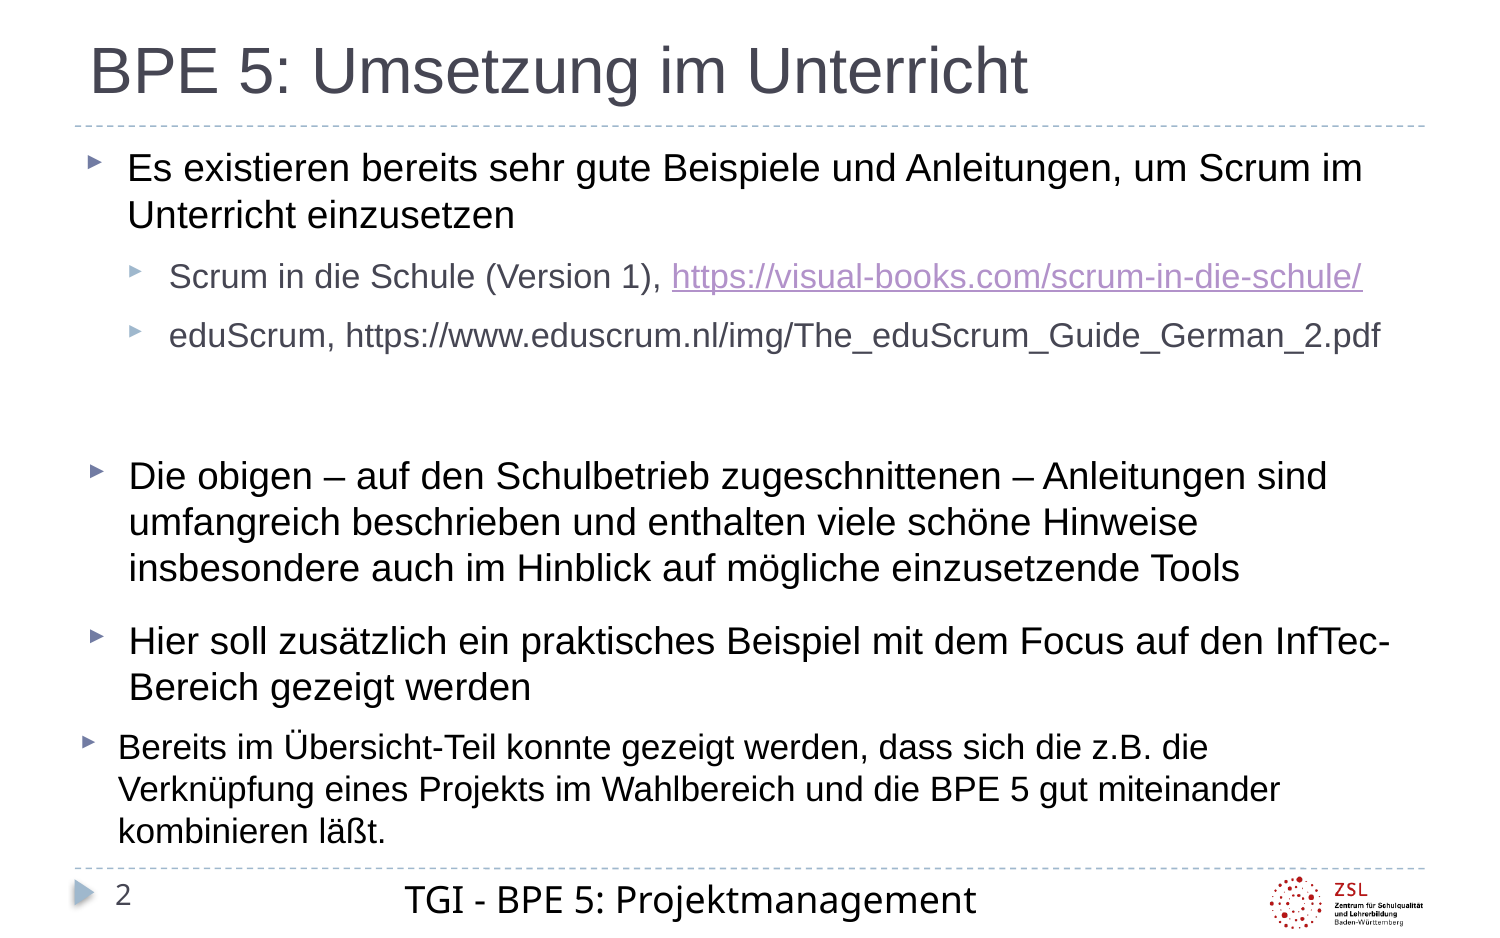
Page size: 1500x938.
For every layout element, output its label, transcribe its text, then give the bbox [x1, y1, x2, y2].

picture [1269, 875, 1424, 930]
text_box Die obigen – auf den Schulbetrieb zugeschnittenen – Anleitungen sind umfangreich beschrieben und enthalten viele schöne Hinweise insbesondere auch im Hinblick auf mögliche einzusetzende Tools Hier soll zusätzlich ein praktisches Beispiel mit dem Focus auf den InfTec-Bereich gezeigt werden [72, 443, 1428, 717]
title BPE 5: Umsetzung im Unterricht [75, 20, 1425, 115]
slide_number 2 [100, 868, 336, 919]
footer TGI - BPE 5: Projektmanagement [336, 868, 1046, 919]
text_box Bereits im Übersicht-Teil konnte gezeigt werden, dass sich die z.B. die Verknüpfung eines Projekts im Wahlbereich und die BPE 5 gut miteinander kombinieren läßt. [65, 716, 1420, 859]
list Es existieren bereits sehr gute Beispiele und Anleitungen, um Scrum im Unterricht einzusetzen Scrum in die Schule (Version 1), https://visual-books.com/scrum-in-die-schule/ eduScrum, https://www.eduscrum.nl/img/The_eduScrum_Guide_German_2.pdf [70, 135, 1425, 434]
